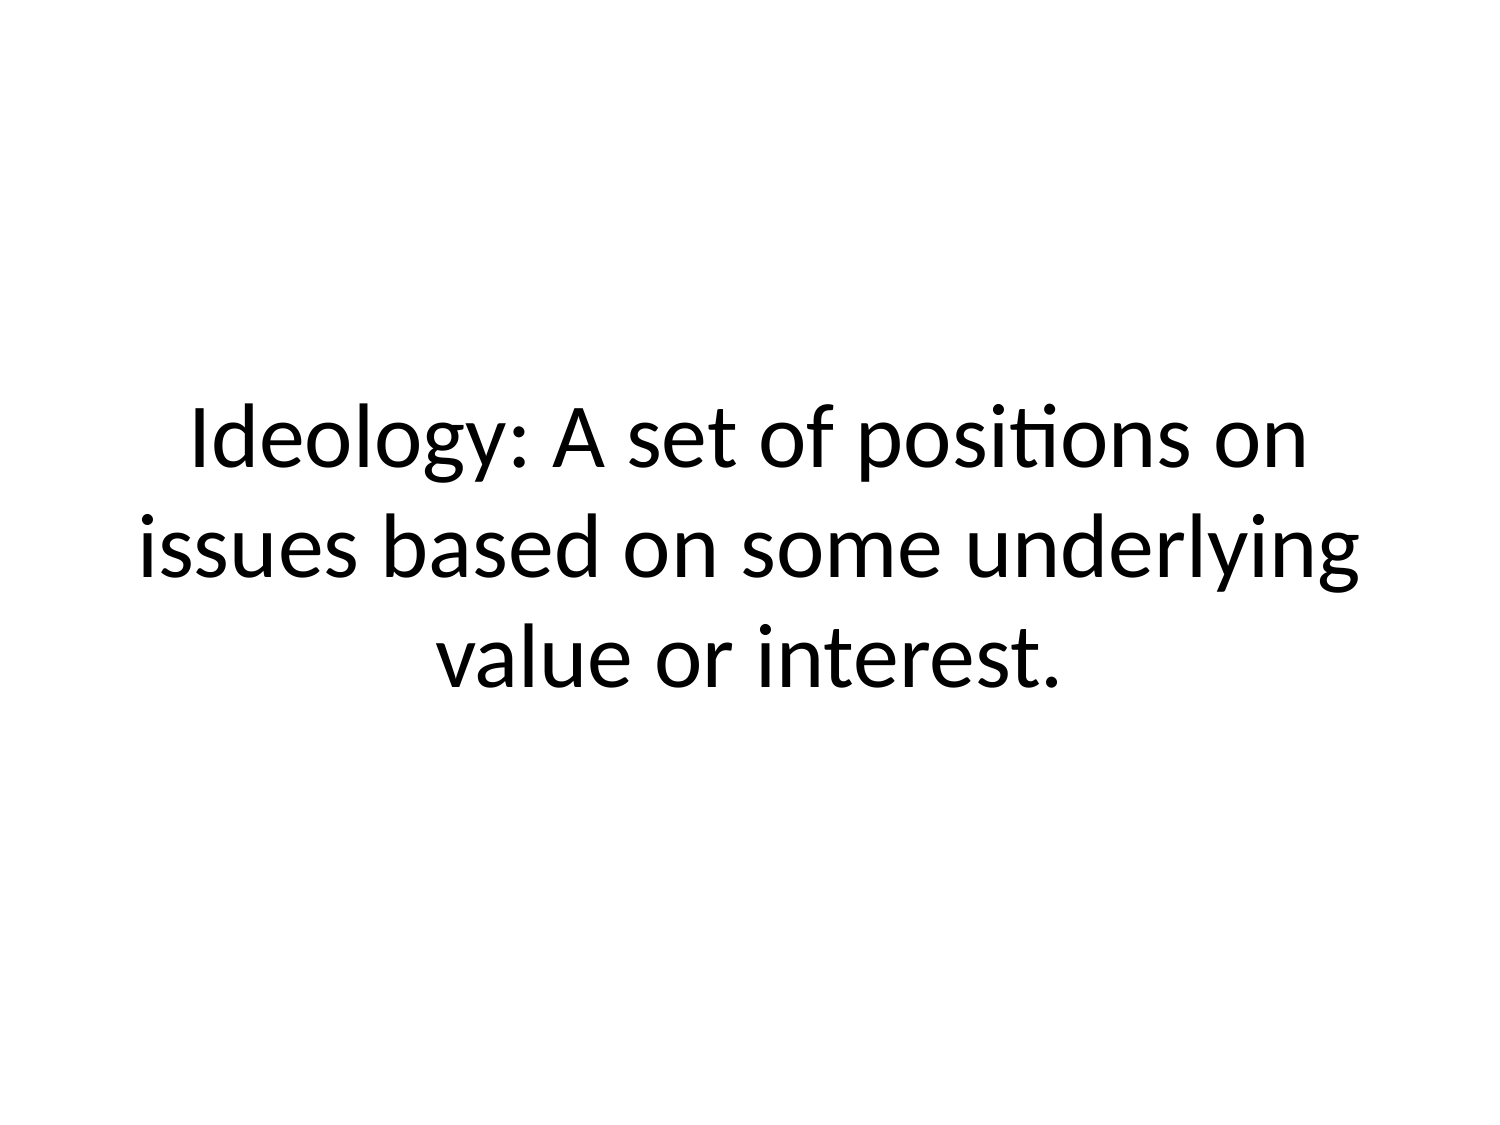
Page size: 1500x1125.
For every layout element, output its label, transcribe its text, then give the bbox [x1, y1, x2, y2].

title Ideology: A set of positions on issues based on some underlying value or interest. [74, 44, 1426, 1038]
